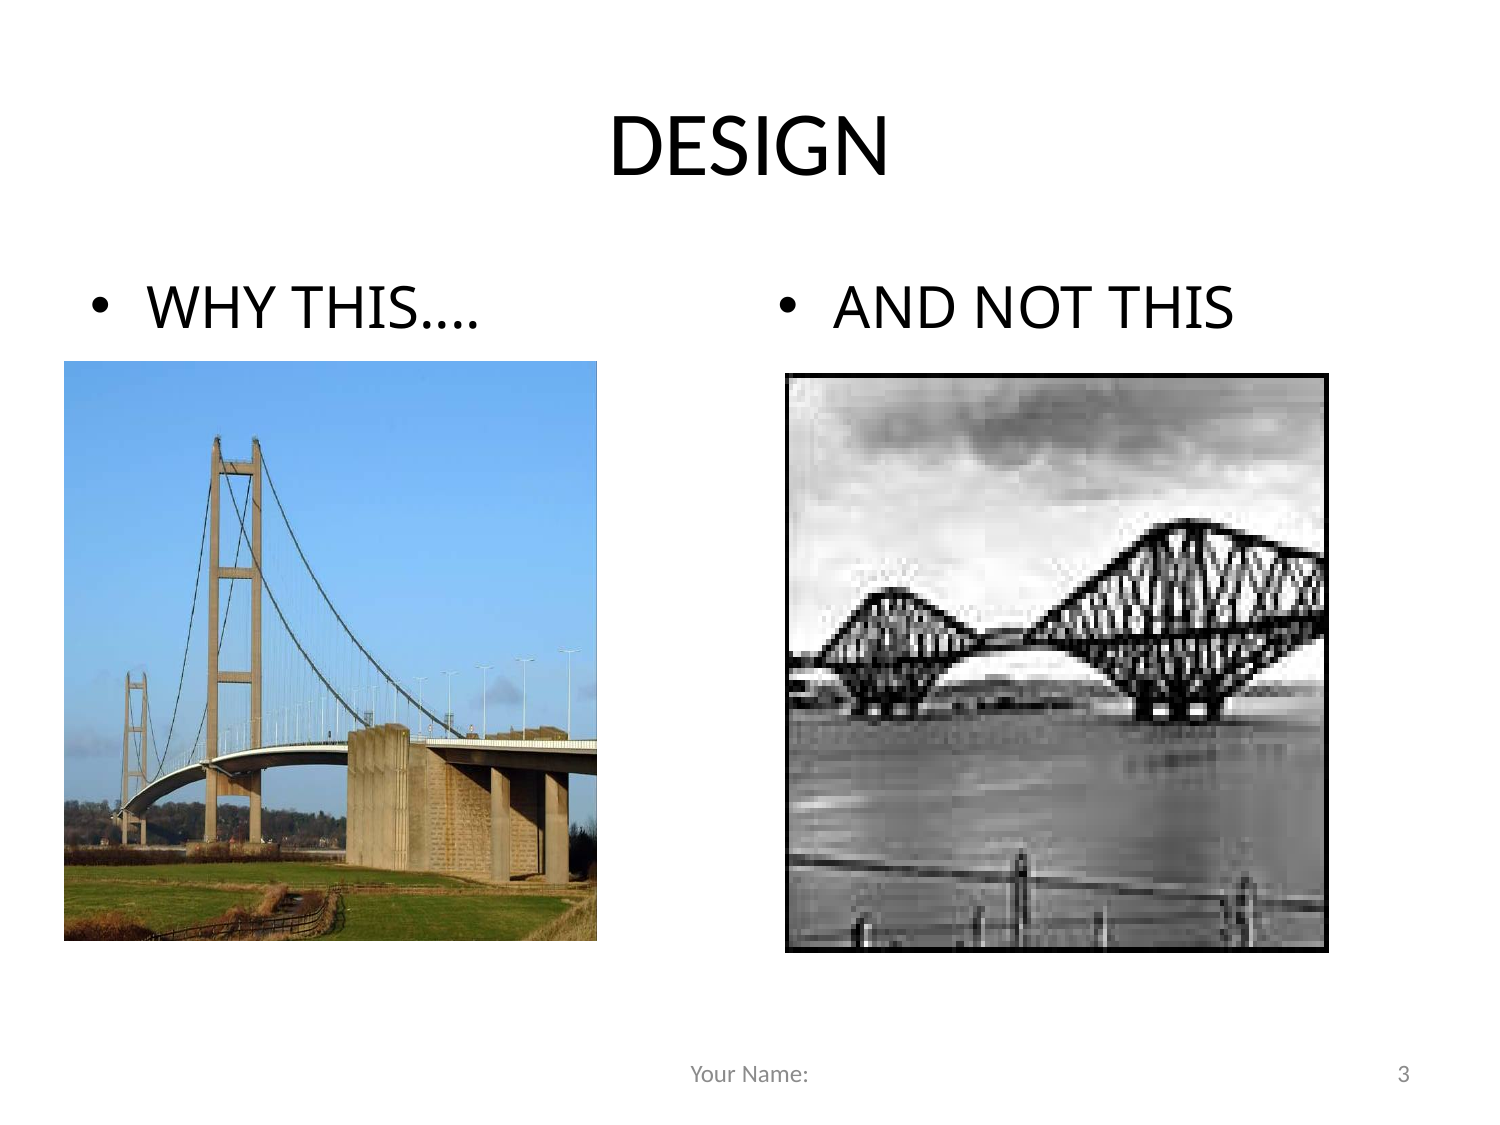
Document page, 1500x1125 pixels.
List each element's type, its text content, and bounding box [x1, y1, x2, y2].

list WHY THIS.... [75, 262, 738, 1005]
slide_number 3 [1074, 1042, 1425, 1103]
picture [785, 373, 1330, 953]
footer Your Name: [512, 1042, 988, 1103]
picture [64, 361, 597, 941]
title DESIGN [75, 45, 1425, 233]
list AND NOT THIS [762, 262, 1425, 1005]
